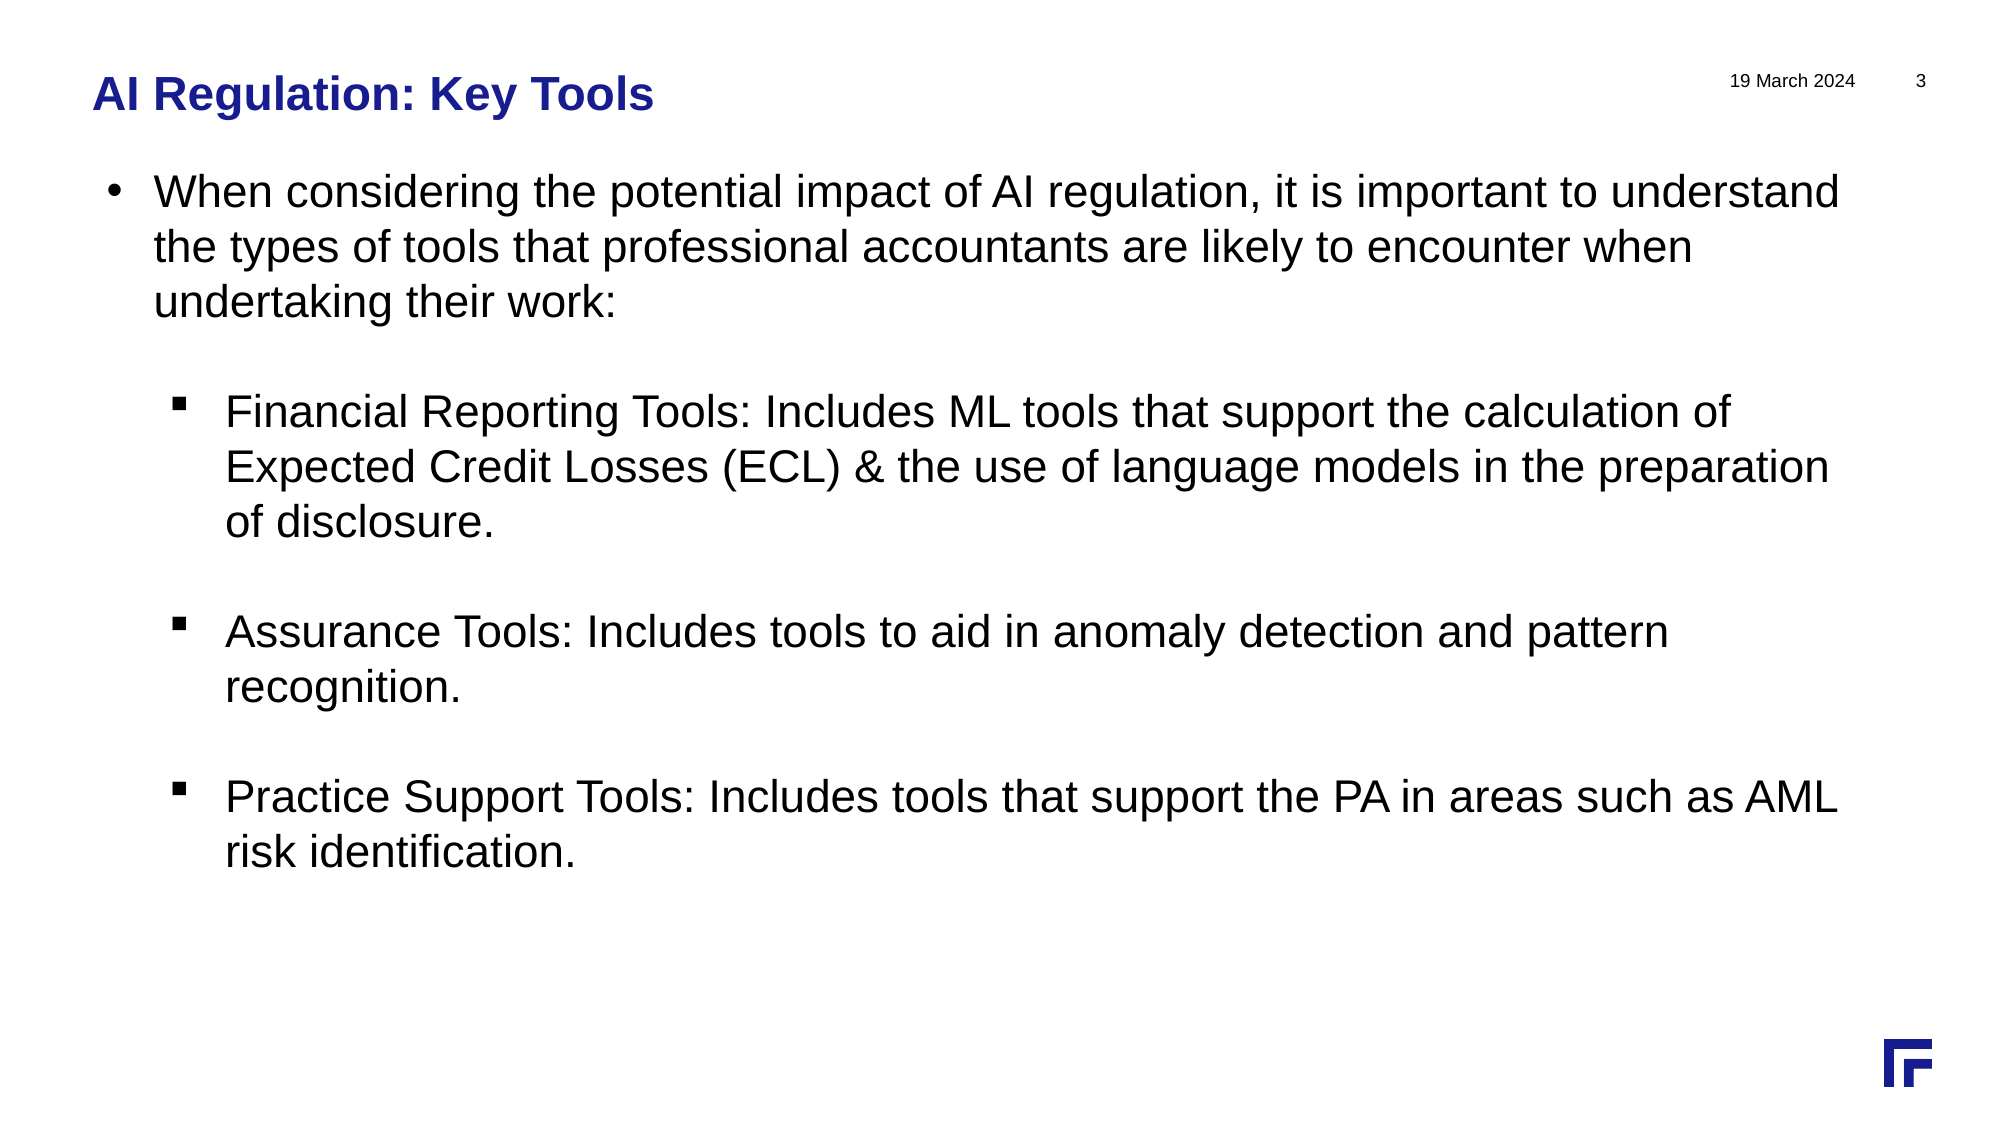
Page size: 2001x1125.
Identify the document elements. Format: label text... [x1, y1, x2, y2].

slide_number 3 [1866, 62, 1927, 123]
text_box When considering the potential impact of AI regulation, it is important to understand the types of tools that professional accountants are likely to encounter when undertaking their work: Financial Reporting Tools: Includes ML tools that support the calculation of Expected Credit Losses (ECL) & the use of language models in the preparation of disclosure. Assurance Tools: Includes tools to aid in anomaly detection and pattern recognition. Practice Support Tools: Includes tools that support the PA in areas such as AML risk identification. [91, 154, 1867, 940]
title AI Regulation: Key Tools [91, 62, 1300, 154]
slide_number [1660, 62, 1856, 123]
picture [1884, 1039, 1932, 1087]
